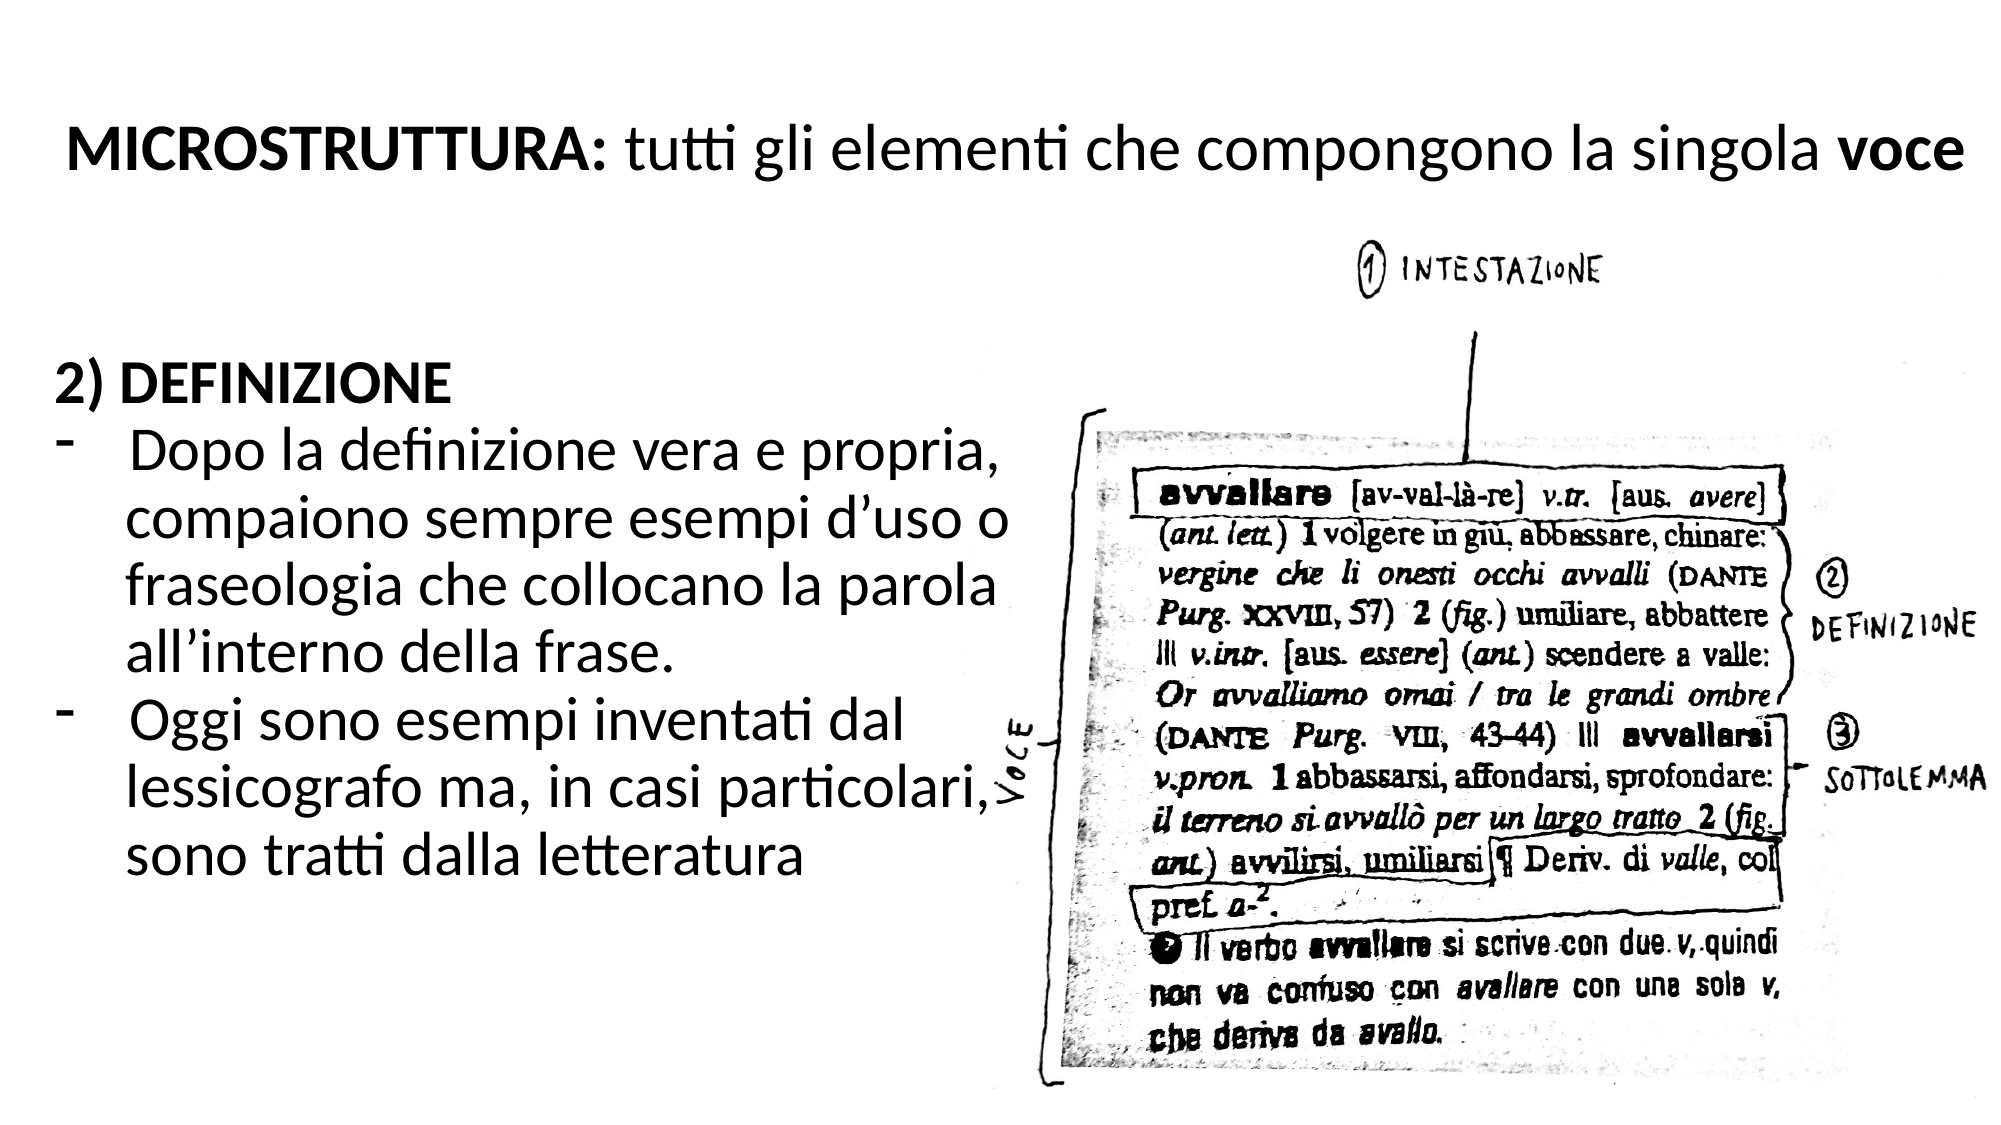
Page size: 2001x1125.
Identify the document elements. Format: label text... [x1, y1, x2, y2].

text_box MICROSTRUTTURA: tutti gli elementi che compongono la singola voce [39, 84, 1992, 212]
text_box 2) DEFINIZIONE Dopo la definizione vera e propria, compaiono sempre esempi d’uso o fraseologia che collocano la parola all’interno della frase. Oggi sono esempi inventati dal lessicografo ma, in casi particolari, sono tratti dalla letteratura [39, 319, 964, 919]
picture [964, 229, 2000, 1112]
